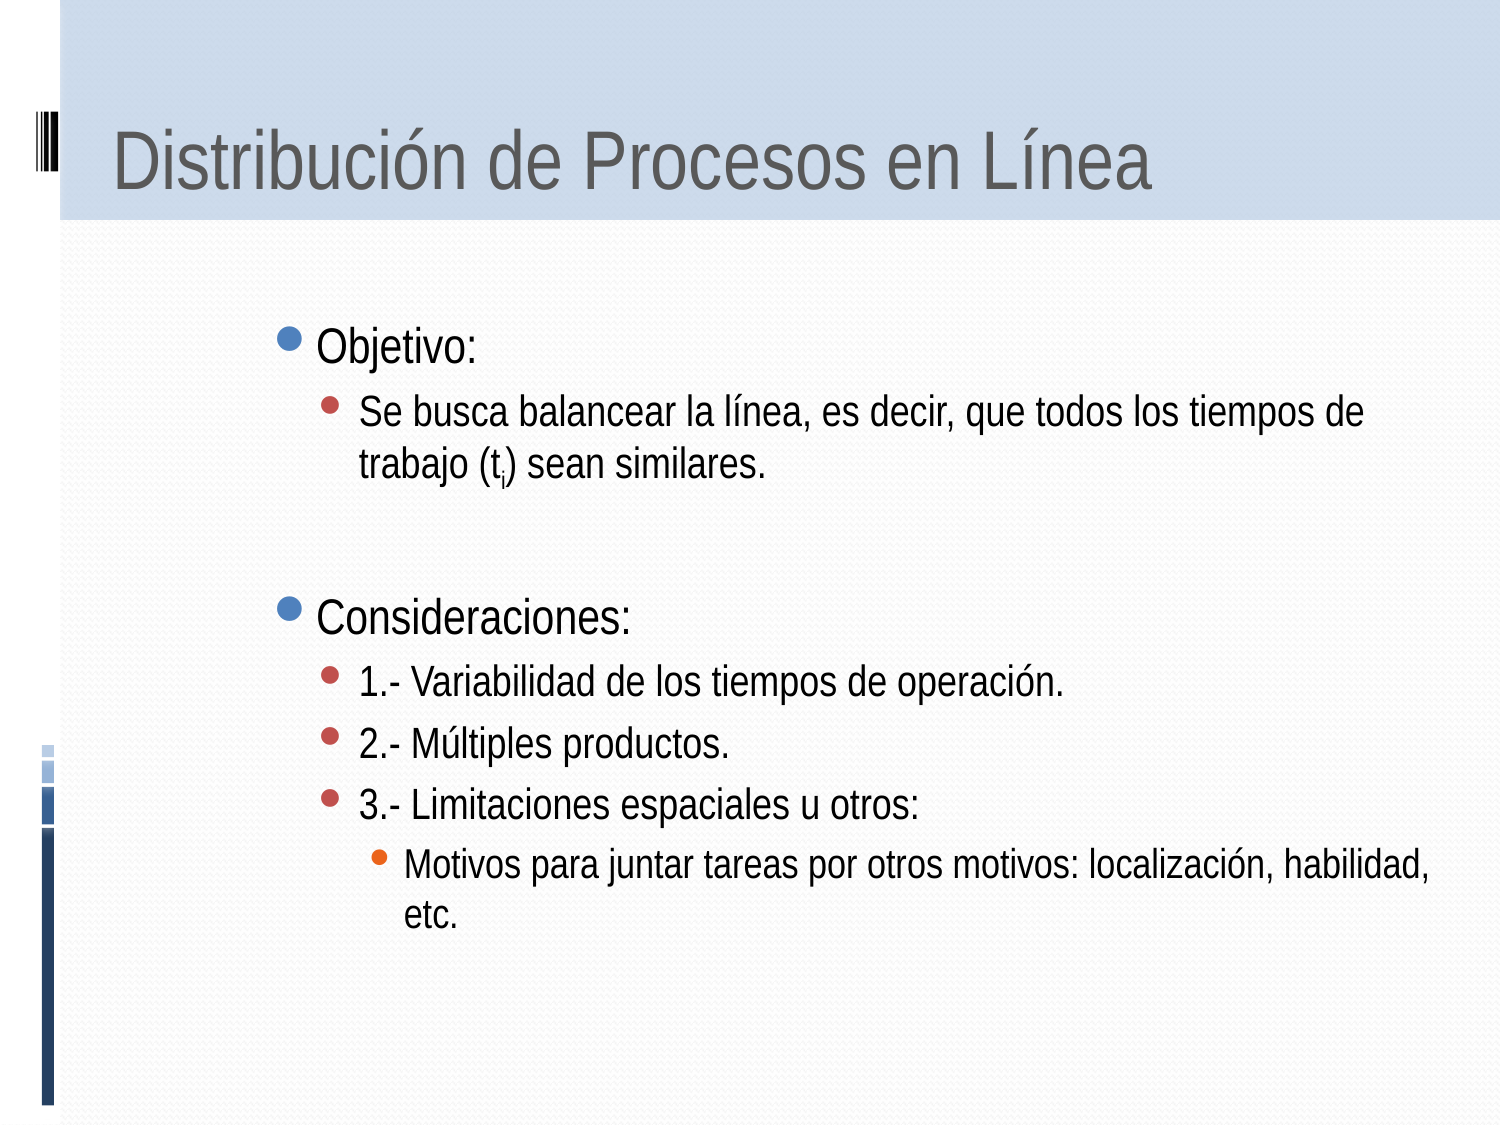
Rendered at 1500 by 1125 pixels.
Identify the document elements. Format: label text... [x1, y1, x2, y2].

list Objetivo: Se busca balancear la línea, es decir, que todos los tiempos de trabajo (ti) sean similares. Consideraciones: 1.- Variabilidad de los tiempos de operación. 2.- Múltiples productos. 3.- Limitaciones espaciales u otros: Motivos para juntar tareas por otros motivos: localización, habilidad, etc. [193, 306, 1470, 1038]
title Distribución de Procesos en Línea [111, 18, 1436, 207]
